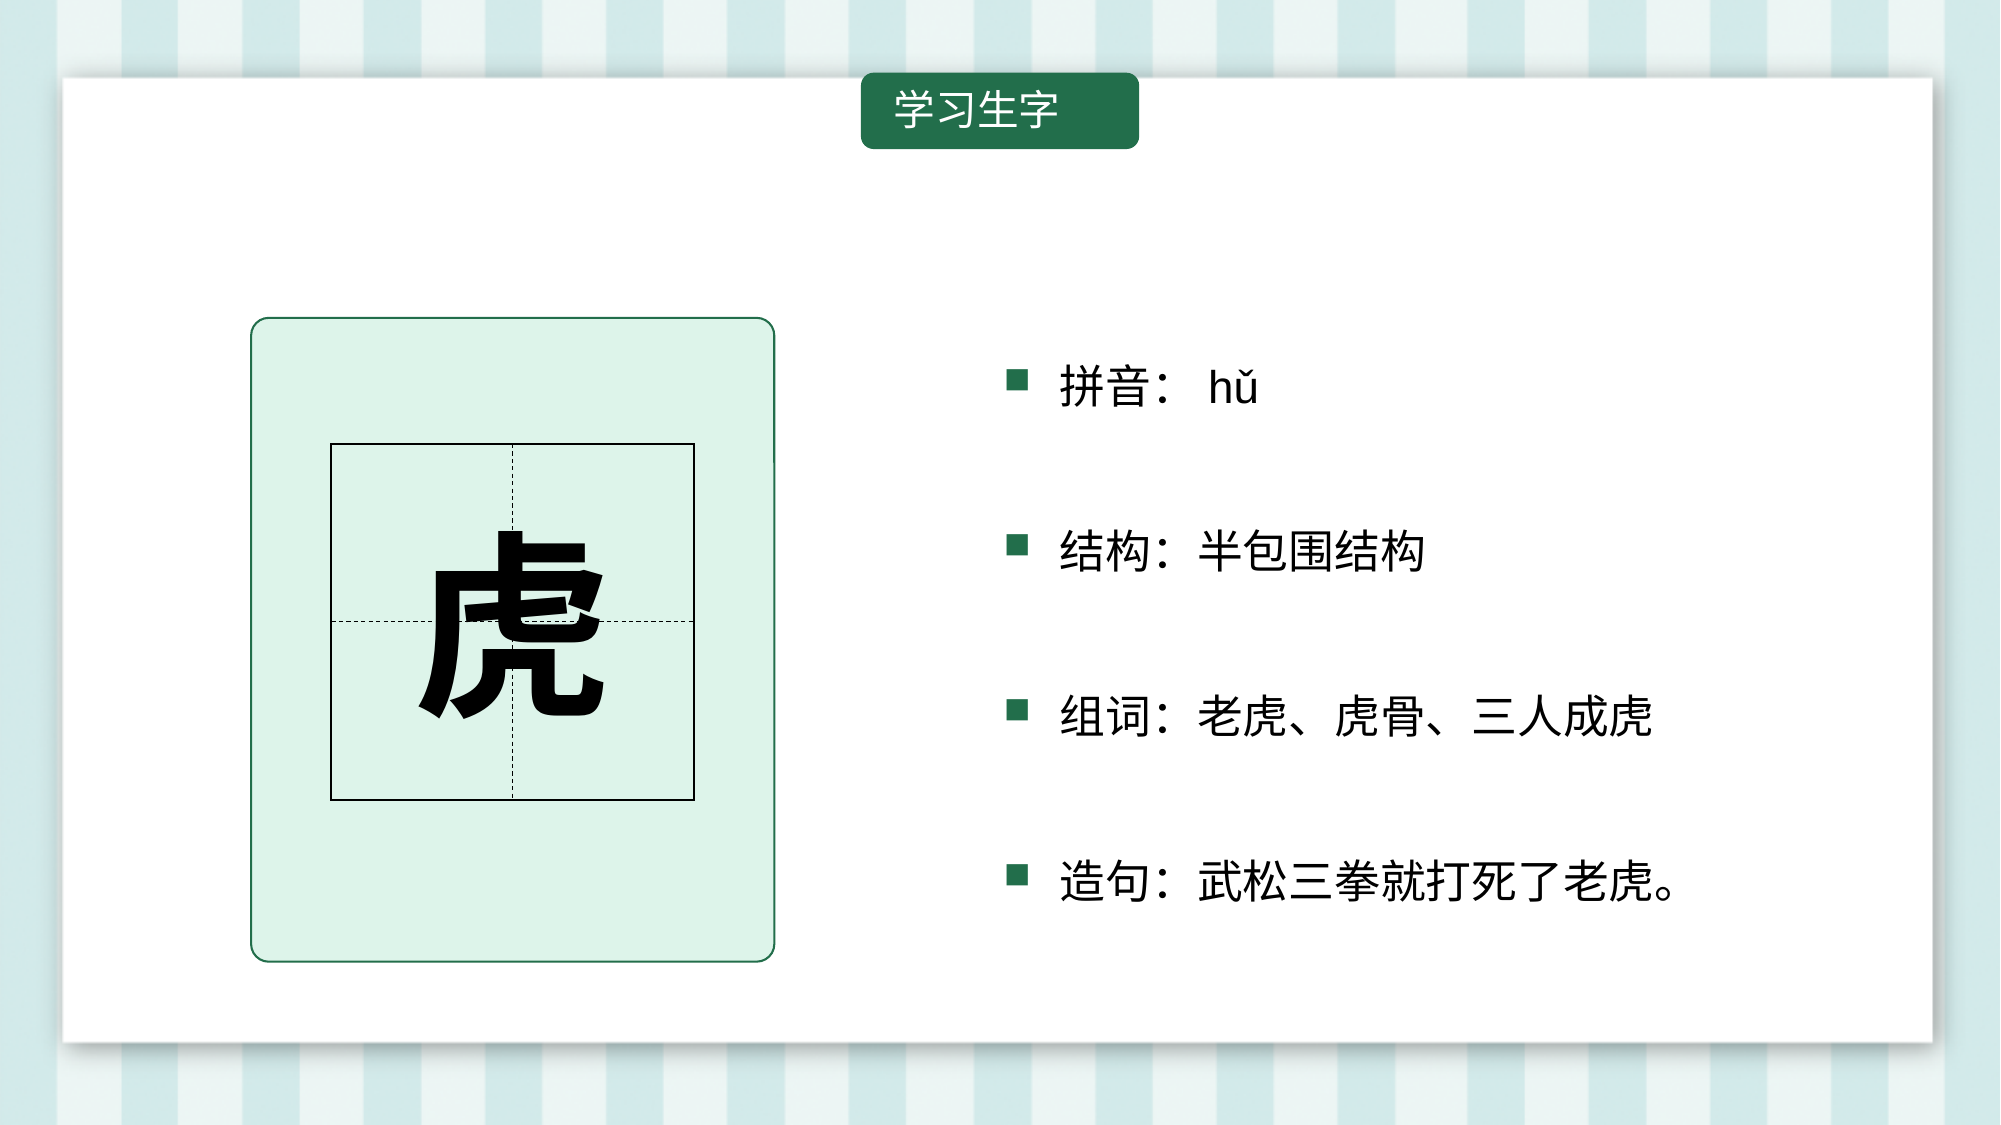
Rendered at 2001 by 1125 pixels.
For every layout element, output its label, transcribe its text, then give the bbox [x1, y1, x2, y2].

picture [0, 0, 2000, 1125]
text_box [251, 317, 775, 962]
text_box 拼音：hǔ 结构：半包围结构 组词：老虎、虎骨、三人成虎 造句：武松三拳就打死了老虎。 [988, 322, 1811, 915]
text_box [860, 72, 1140, 150]
